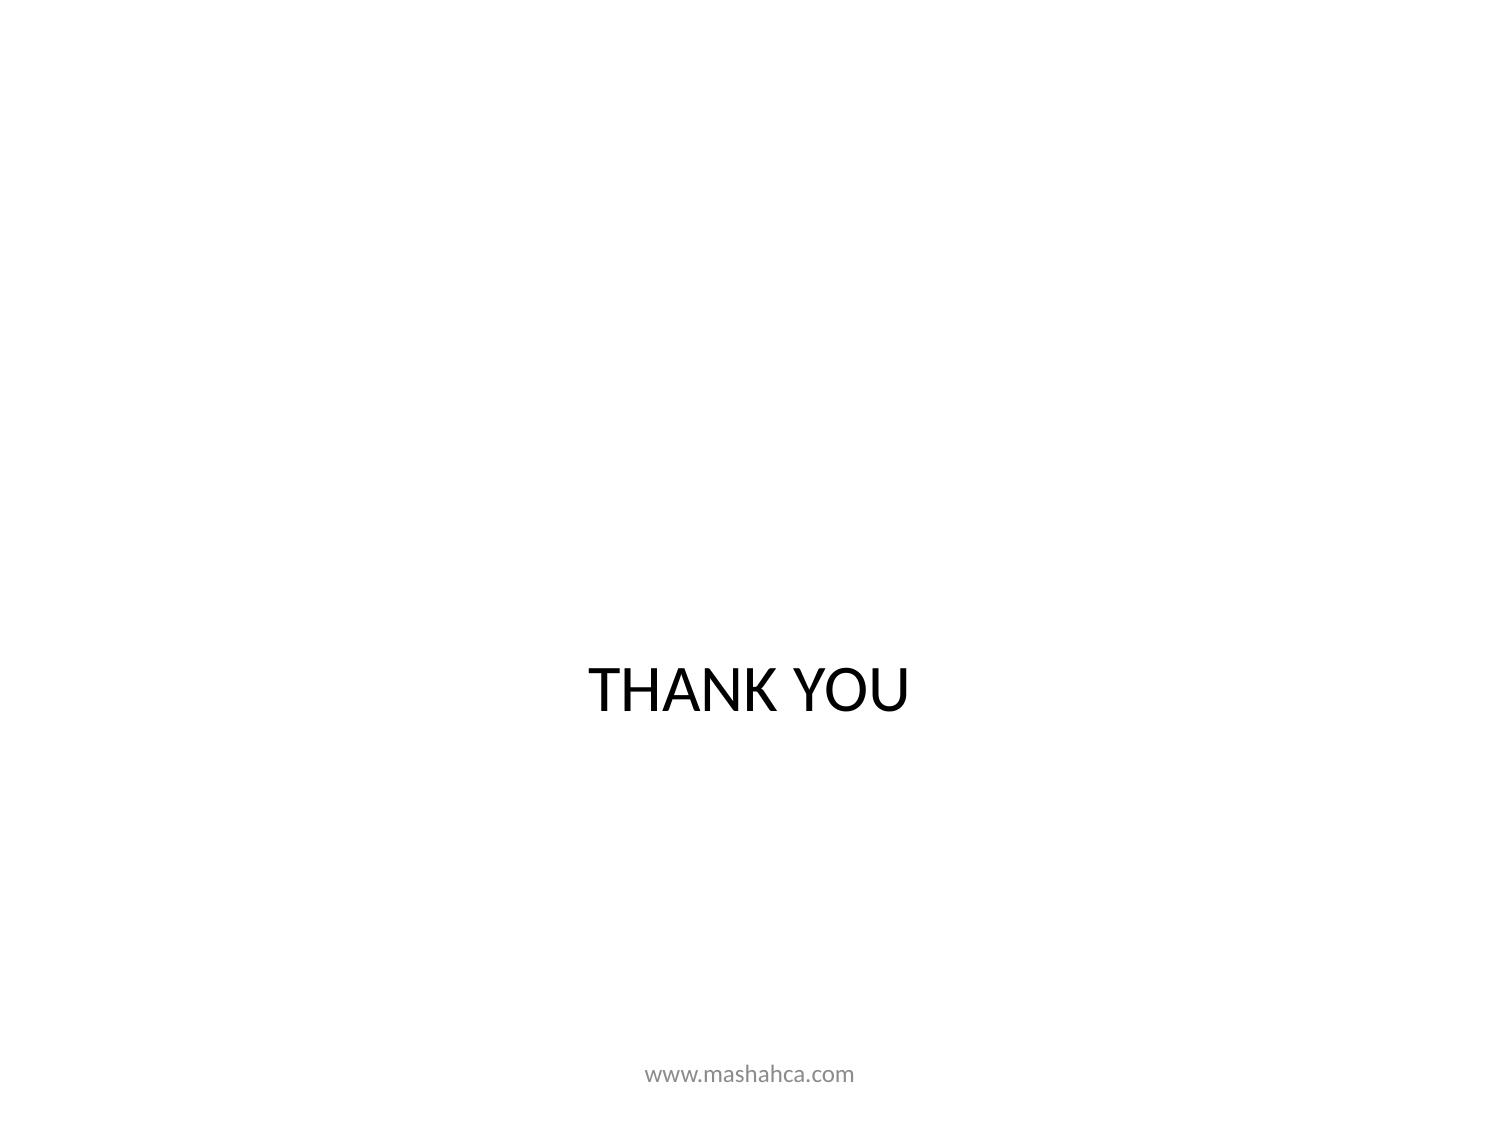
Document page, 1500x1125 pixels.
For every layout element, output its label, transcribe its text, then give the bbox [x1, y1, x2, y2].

subtitle THANK YOU [225, 637, 1275, 925]
footer www.mashahca.com [512, 1042, 988, 1103]
